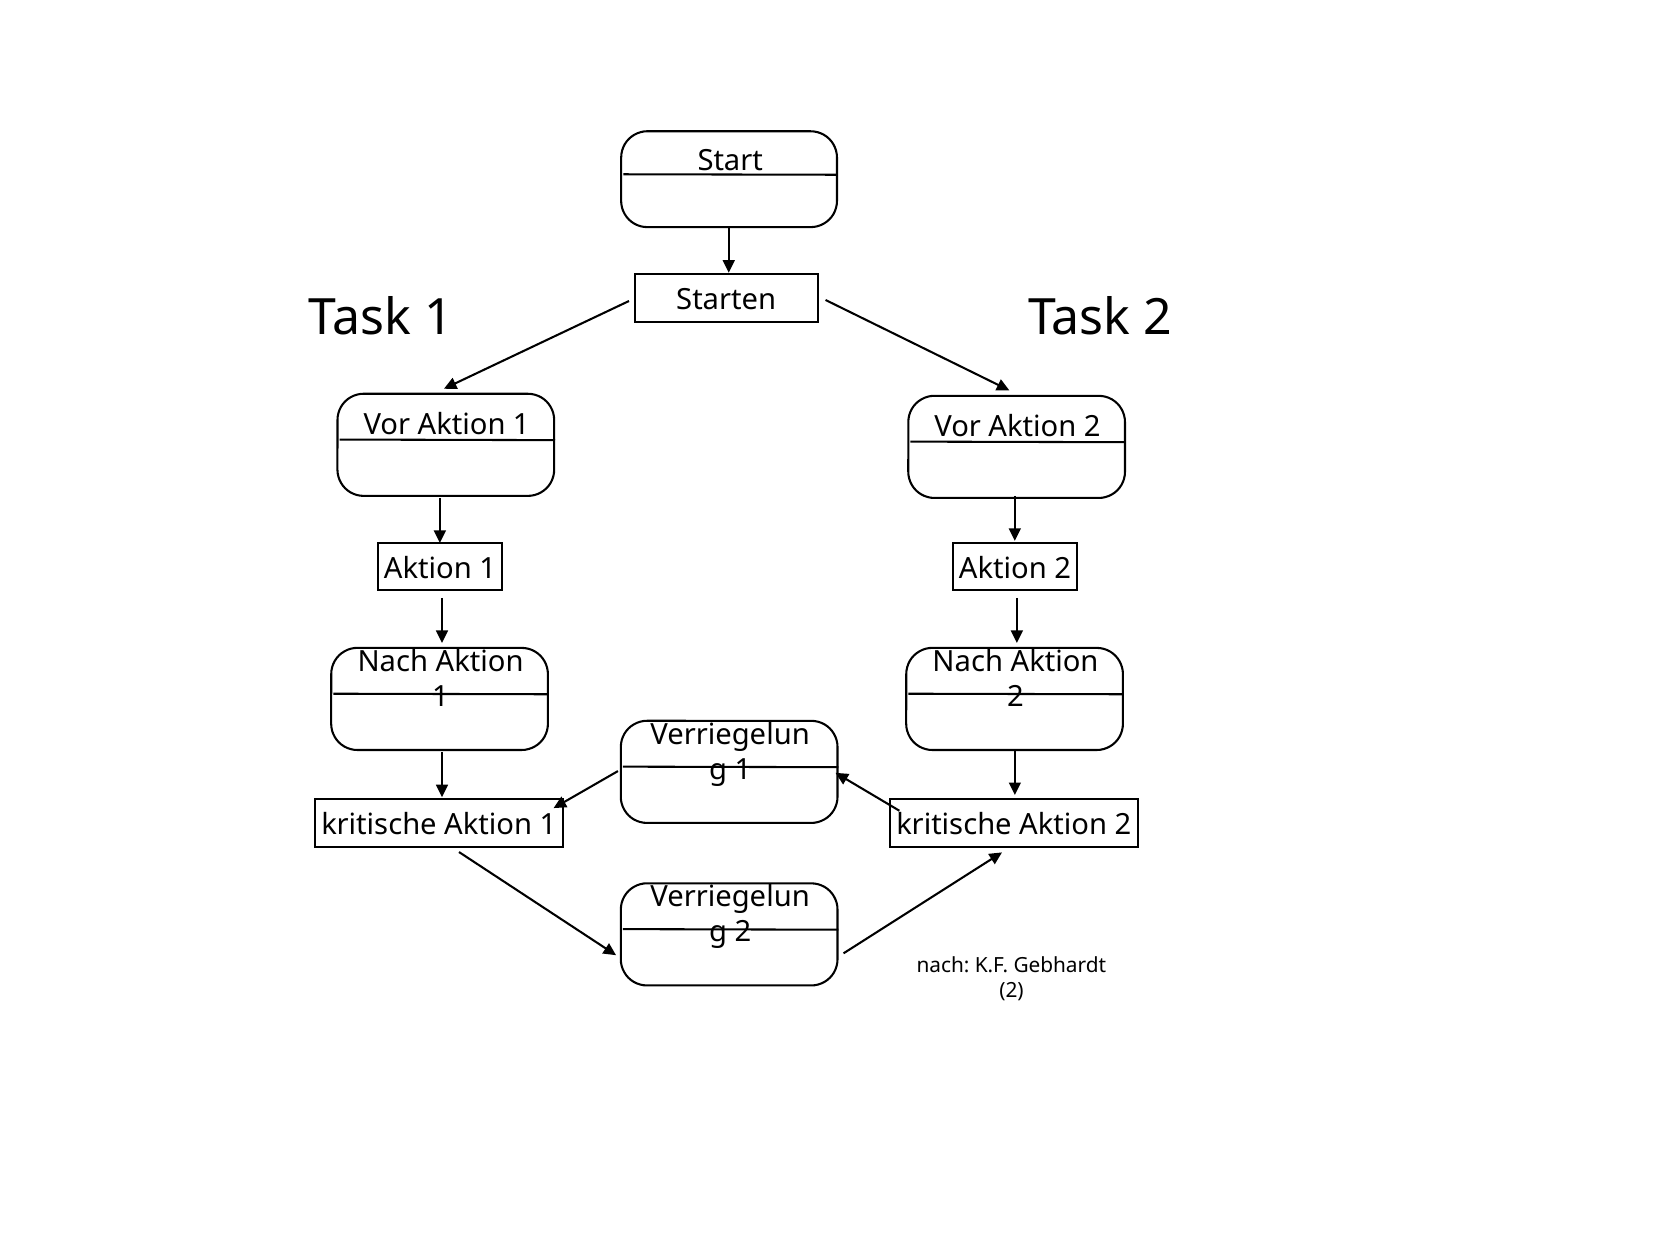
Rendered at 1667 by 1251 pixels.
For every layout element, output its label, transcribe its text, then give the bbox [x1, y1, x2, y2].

text_box Aktion 1 [377, 542, 503, 591]
text_box [435, 597, 449, 640]
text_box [620, 883, 839, 986]
text_box Aktion 2 [952, 542, 1078, 591]
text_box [905, 647, 1124, 751]
text_box [1008, 757, 1022, 795]
text_box [446, 300, 630, 386]
text_box Task 1 [302, 278, 459, 351]
text_box Starten [634, 274, 818, 322]
text_box [825, 299, 1008, 388]
text_box kritische Aktion 2 [890, 799, 1138, 847]
text_box [553, 772, 615, 809]
text_box [1010, 597, 1024, 640]
text_box nach: K.F. Gebhardt (2) [904, 945, 1119, 1009]
text_box [458, 851, 615, 956]
text_box [433, 502, 447, 543]
text_box [722, 234, 735, 273]
text_box [435, 757, 449, 798]
text_box Task 2 [1021, 278, 1179, 351]
text_box [1008, 505, 1022, 541]
text_box kritische Aktion 1 [315, 799, 563, 847]
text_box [330, 647, 549, 751]
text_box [620, 720, 839, 824]
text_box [908, 395, 1127, 499]
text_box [620, 131, 839, 228]
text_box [337, 393, 556, 497]
text_box [847, 852, 1002, 952]
